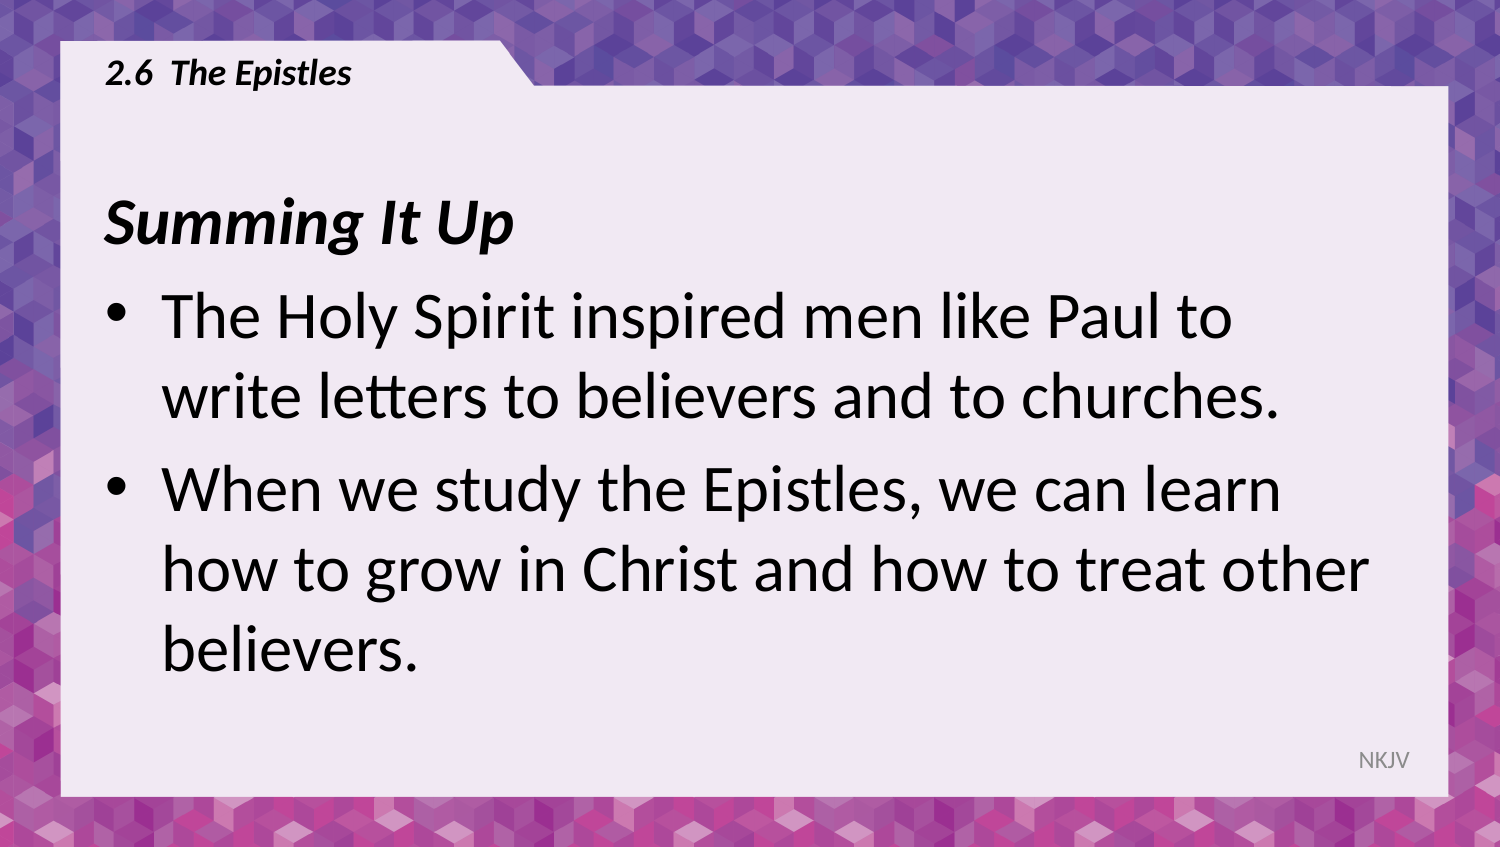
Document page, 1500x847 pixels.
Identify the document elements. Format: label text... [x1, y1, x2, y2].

list Summing It Up The Holy Spirit inspired men like Paul to write letters to believers and to churches. When we study the Epistles, we can learn how to grow in Christ and how to treat other believers. [89, 141, 1403, 722]
title 2.6 The Epistles [89, 33, 1420, 108]
picture [0, 0, 1500, 847]
footer NKJV [950, 736, 1425, 782]
